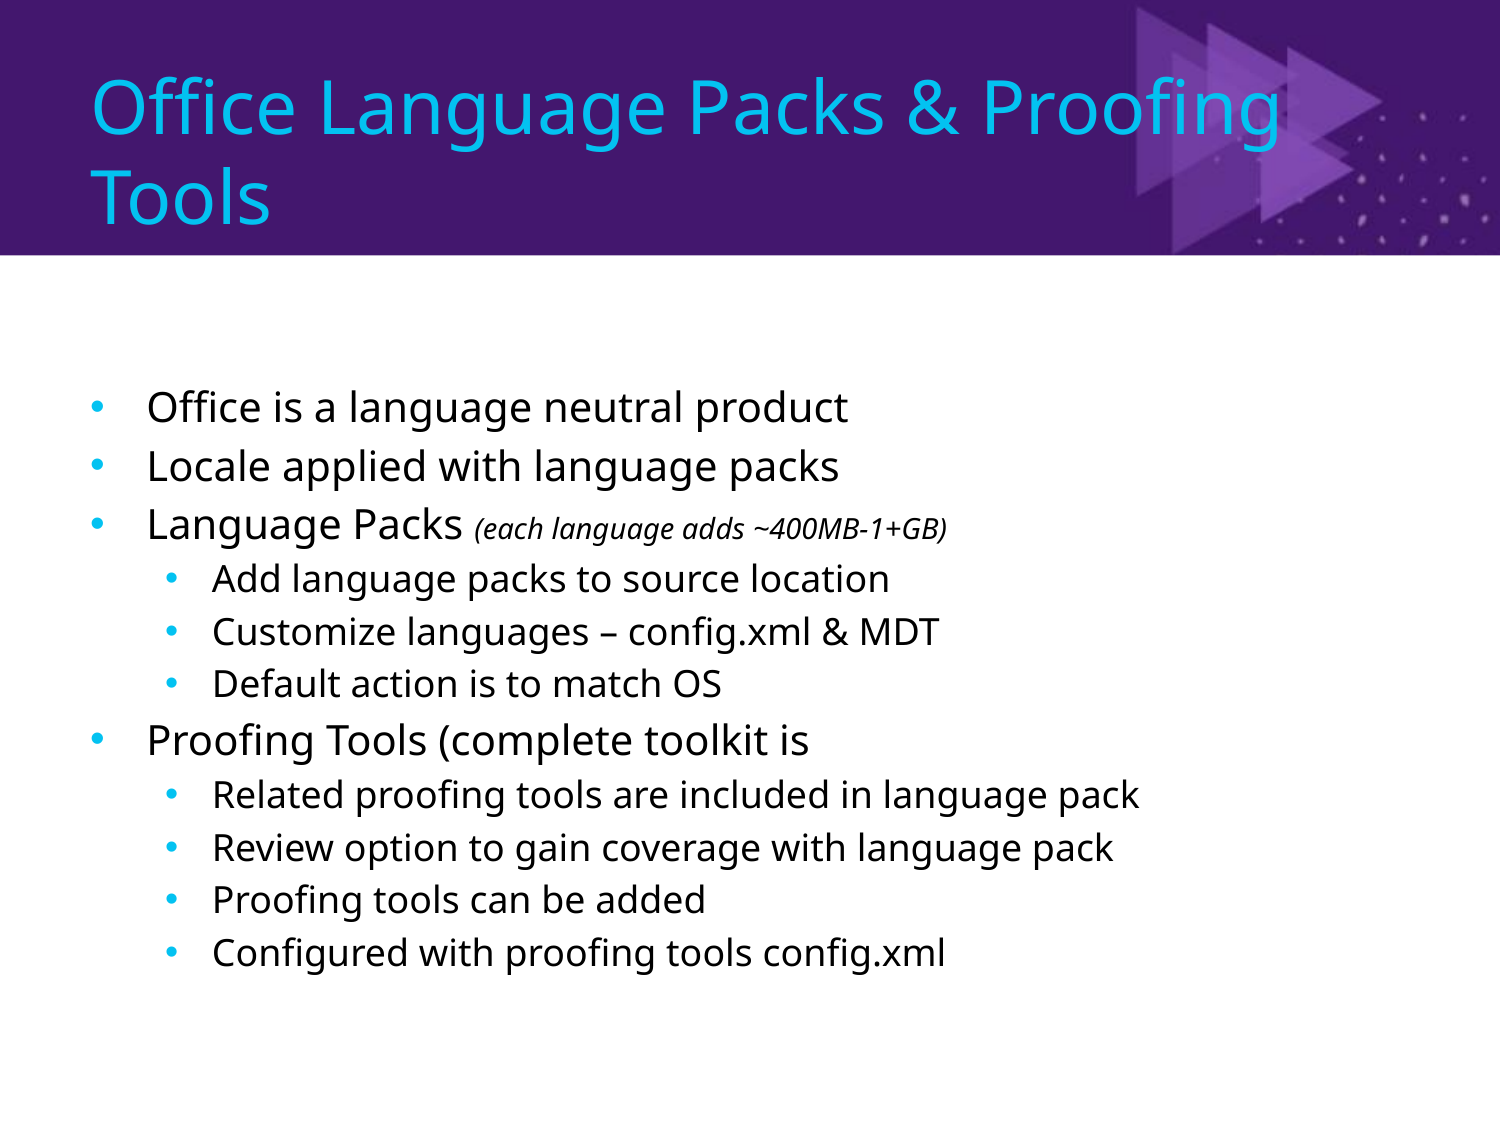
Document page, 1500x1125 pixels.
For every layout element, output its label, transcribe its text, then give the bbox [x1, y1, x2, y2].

list Office is a language neutral product Locale applied with language packs Language Packs (each language adds ~400MB-1+GB) Add language packs to source location Customize languages – config.xml & MDT Default action is to match OS Proofing Tools (complete toolkit is Related proofing tools are included in language pack Review option to gain coverage with language pack Proofing tools can be added Configured with proofing tools config.xml [75, 373, 1425, 1005]
title Office Language Packs & Proofing Tools [75, 56, 1425, 244]
picture [0, 0, 1500, 255]
